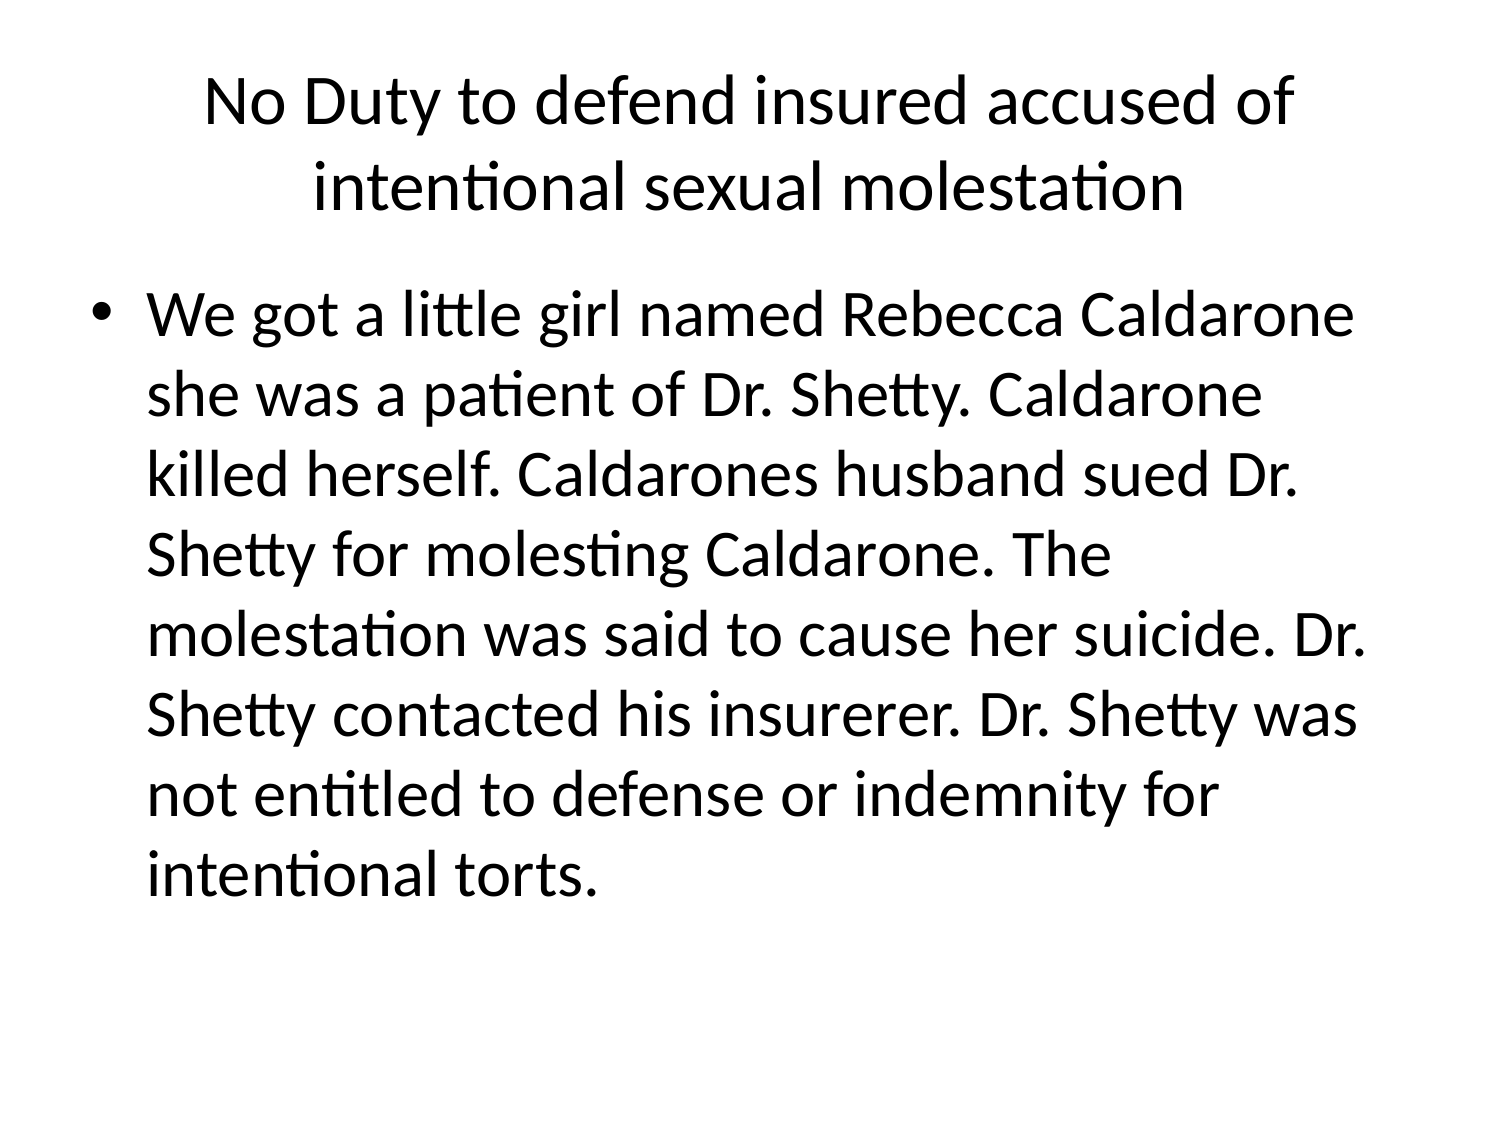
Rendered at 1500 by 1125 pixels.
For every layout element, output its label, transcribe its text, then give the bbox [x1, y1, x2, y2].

title No Duty to defend insured accused of intentional sexual molestation [75, 45, 1425, 233]
list We got a little girl named Rebecca Caldarone she was a patient of Dr. Shetty. Caldarone killed herself. Caldarones husband sued Dr. Shetty for molesting Caldarone. The molestation was said to cause her suicide. Dr. Shetty contacted his insurerer. Dr. Shetty was not entitled to defense or indemnity for intentional torts. [75, 262, 1425, 1005]
